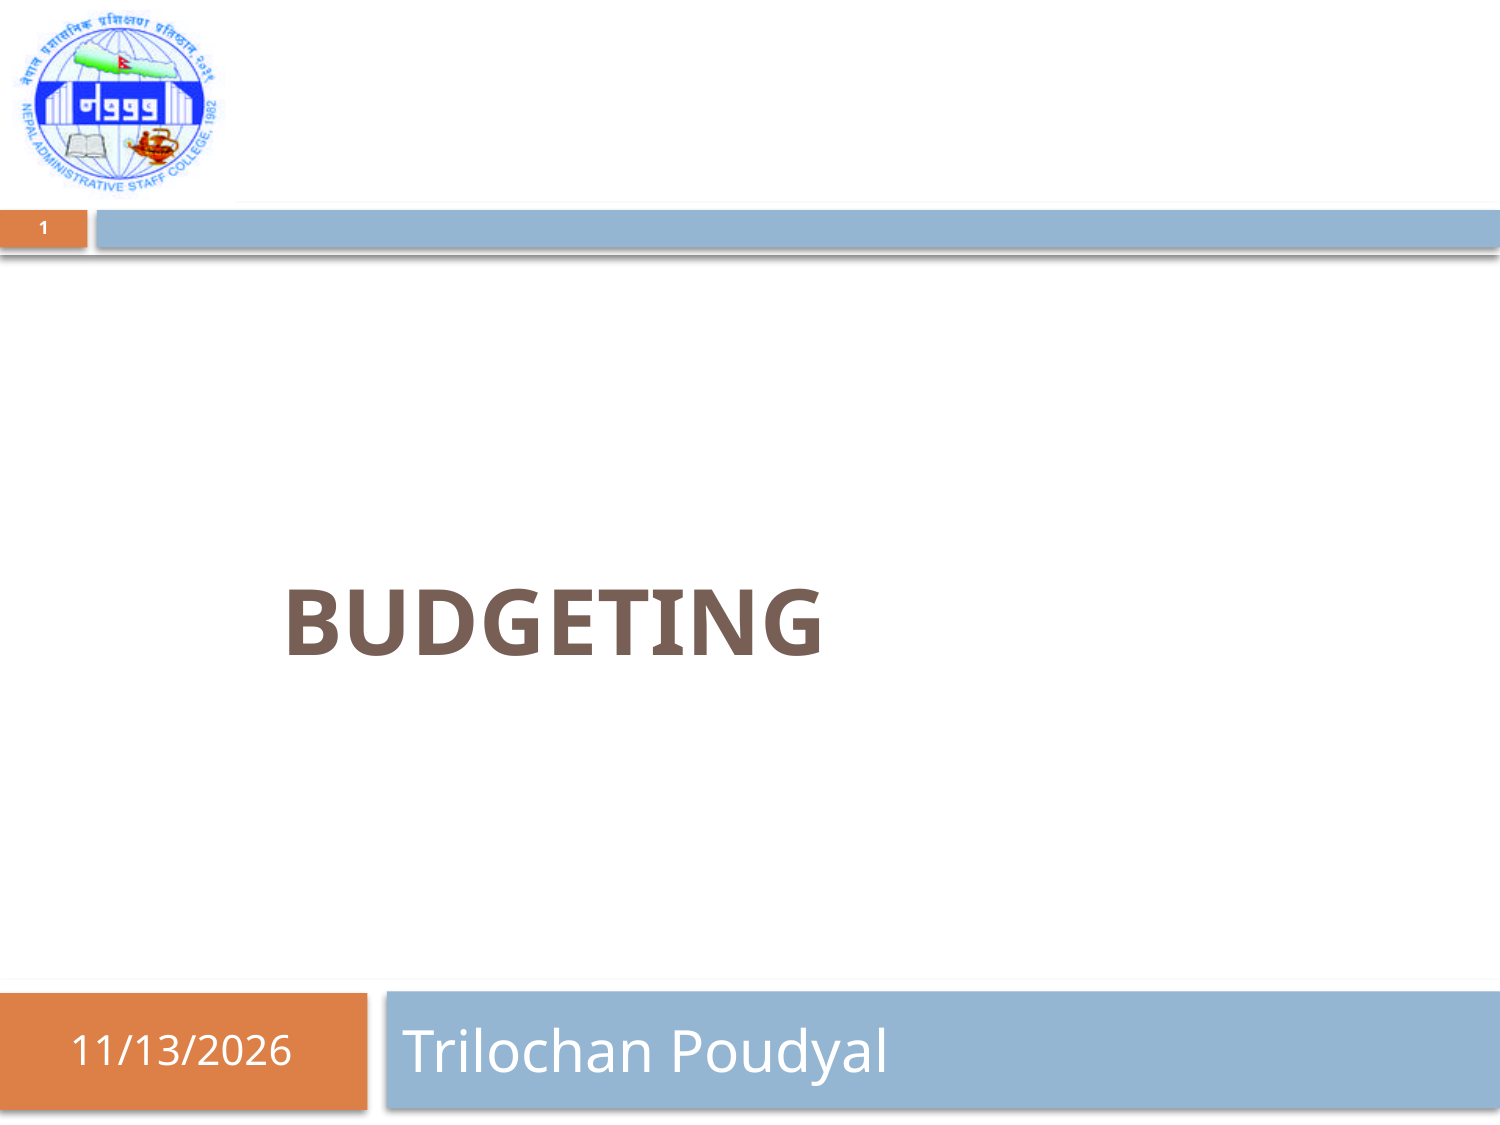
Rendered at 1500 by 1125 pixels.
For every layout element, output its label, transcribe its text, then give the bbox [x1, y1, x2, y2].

title Budgeting [266, 381, 1329, 682]
picture [0, 0, 235, 208]
subtitle Trilochan Poudyal [387, 992, 1488, 1105]
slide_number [12, 995, 350, 1108]
slide_number 1 [0, 208, 88, 249]
